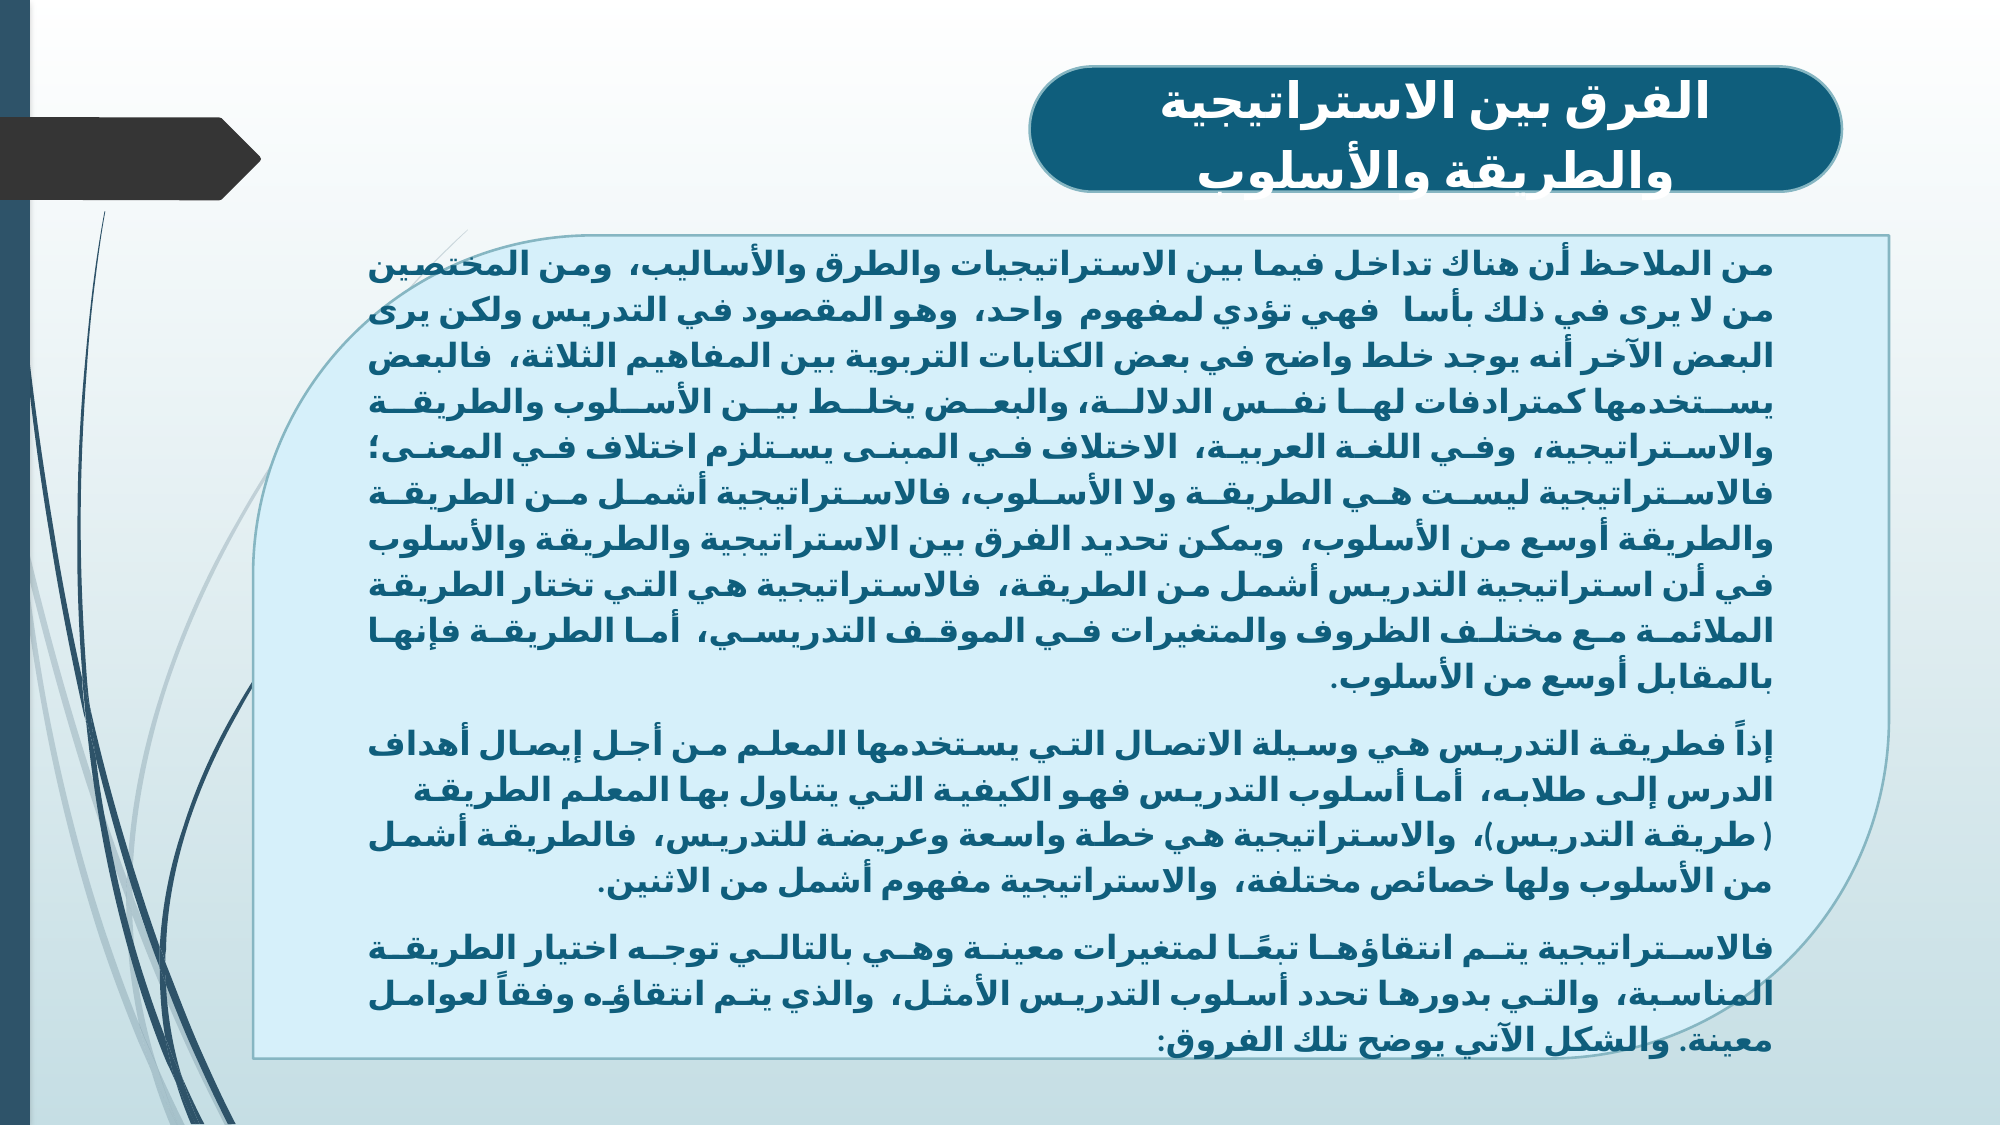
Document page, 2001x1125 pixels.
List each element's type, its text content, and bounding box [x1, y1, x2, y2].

text_box من الملاحظ أن هناك تداخل فيما بين الاستراتيجيات والطرق والأساليب، ومن المختصين من لا يرى في ذلك بأسا فهي تؤدي لمفهوم واحد، وهو المقصود في التدريس ولكن يرى البعض الآخر أنه يوجد خلط واضح في بعض الكتابات التربوية بين المفاهيم الثلاثة، فالبعض يستخدمها كمترادفات لها نفس الدلالة، والبعض يخلط بين الأسلوب والطريقة والاستراتيجية، وفي اللغة العربية، الاختلاف في المبنى يستلزم اختلاف في المعنى؛ فالاستراتيجية ليست هي الطريقة ولا الأسلوب، فالاستراتيجية أشمل من الطريقة والطريقة أوسع من الأسلوب، ويمكن تحديد الفرق بين الاستراتيجية والطريقة والأسلوب في أن استراتيجية التدريس أشمل من الطريقة، فالاستراتيجية هي التي تختار الطريقة الملائمة مع مختلف الظروف والمتغيرات في الموقف التدريسي، أما الطريقة فإنها بالمقابل أوسع من الأسلوب. إذاً فطريقة التدريس هي وسيلة الاتصال التي يستخدمها المعلم من أجل إيصال أهداف الدرس إلى طلابه، أما أسلوب التدريس فهو الكيفية التي يتناول بها المعلم الطريقة ( طريقة التدريس)، والاستراتيجية هي خطة واسعة وعريضة للتدريس، فالطريقة أشمل من الأسلوب ولها خصائص مختلفة، والاستراتيجية مفهوم أشمل من الاثنين. فالاستراتيجية يتم انتقاؤها تبعًا لمتغيرات معينة وهي بالتالي توجه اختيار الطريقة المناسبة، والتي بدورها تحدد أسلوب التدريس الأمثل، والذي يتم انتقاؤه وفقاً لعوامل معينة. والشكل الآتي يوضح تلك الفروق: [251, 234, 1891, 1060]
text_box الفرق بين الاستراتيجية والطريقة والأسلوب [1028, 65, 1844, 193]
